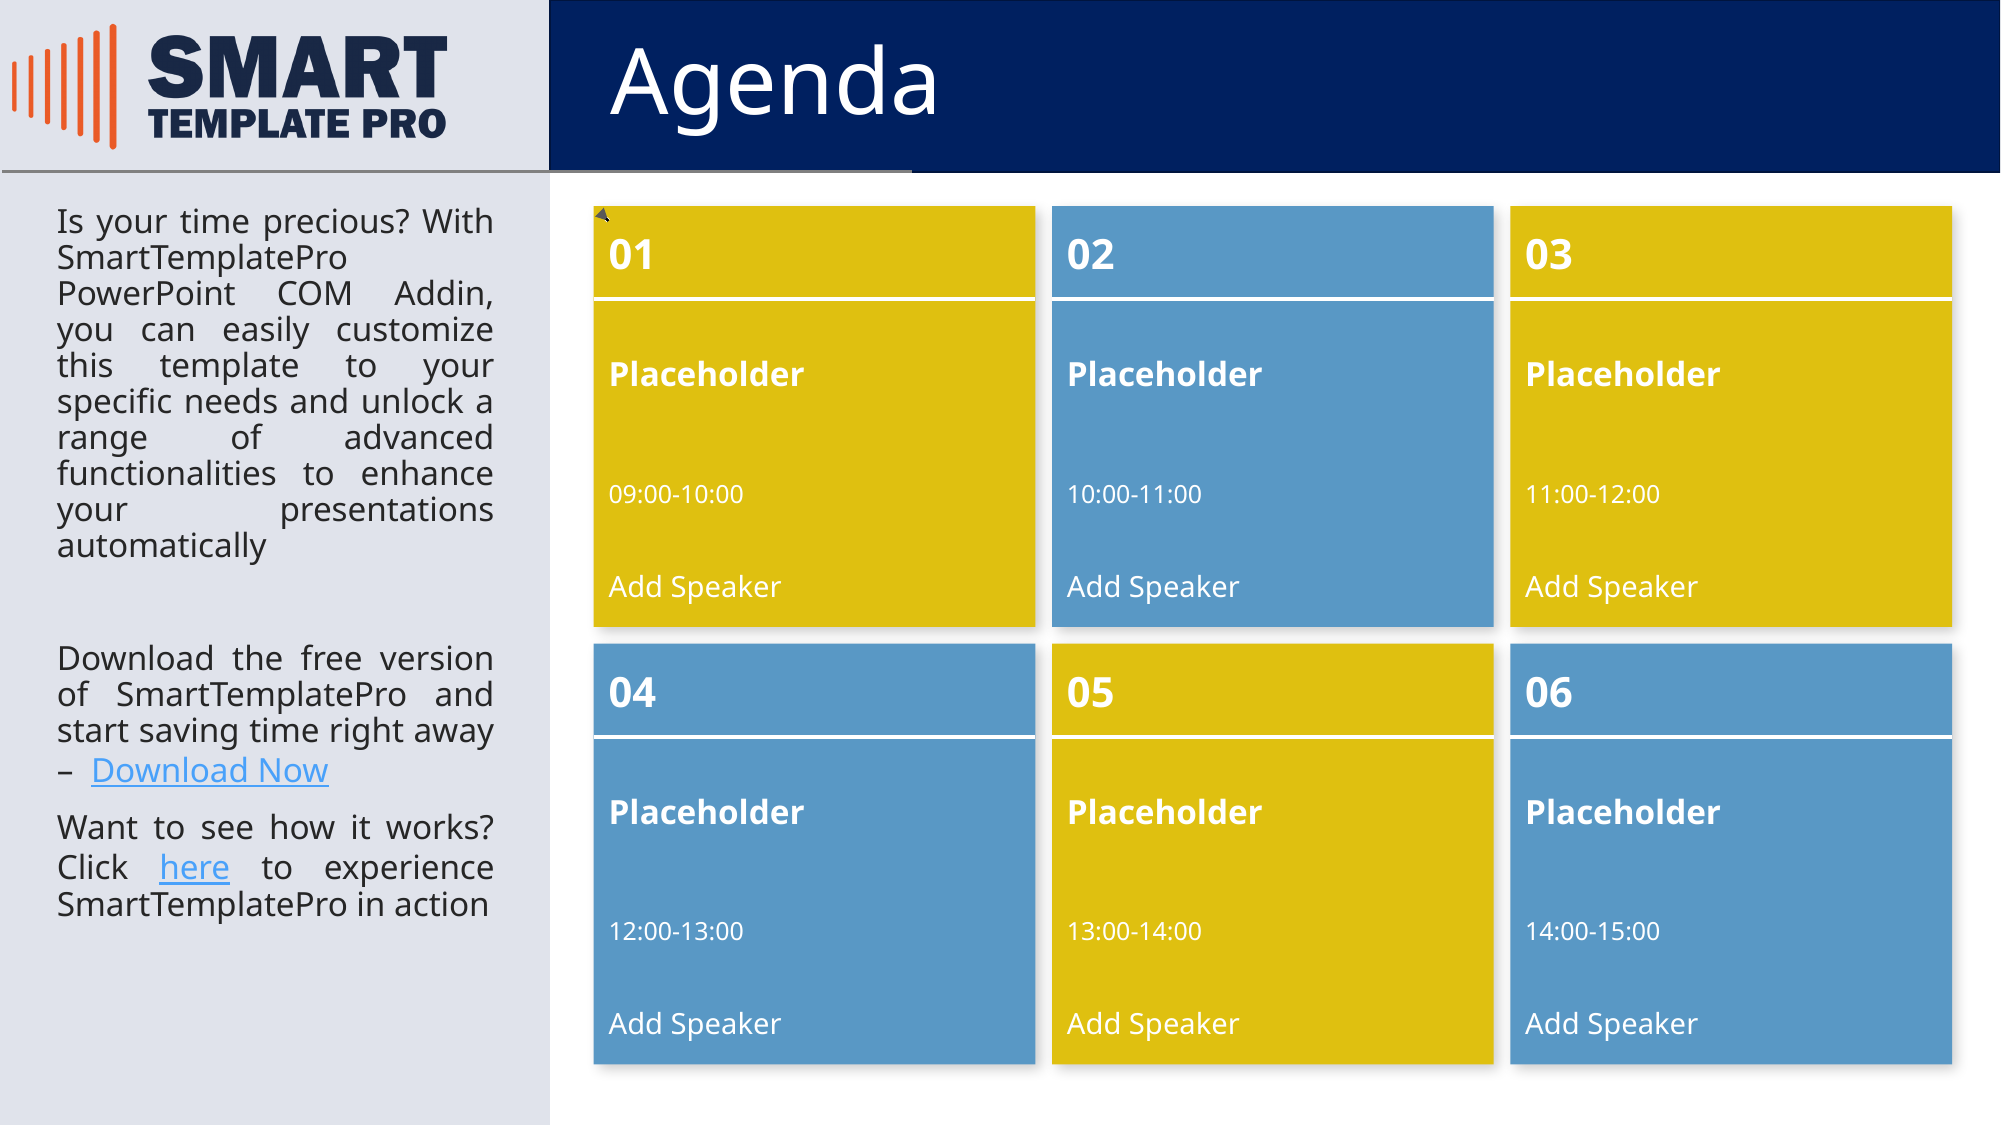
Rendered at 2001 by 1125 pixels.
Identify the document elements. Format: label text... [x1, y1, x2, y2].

text_box Agenda [595, 4, 1999, 165]
picture [0, 13, 459, 158]
text_box Is your time precious? With SmartTemplatePro PowerPoint COM Addin, you can easily customize this template to your specific needs and unlock a range of advanced functionalities to enhance your presentations automatically Download the free version of SmartTemplatePro and start saving time right away – Download Now Want to see how it works? Click here to experience SmartTemplatePro in action [41, 197, 510, 1065]
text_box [574, 187, 1971, 1084]
